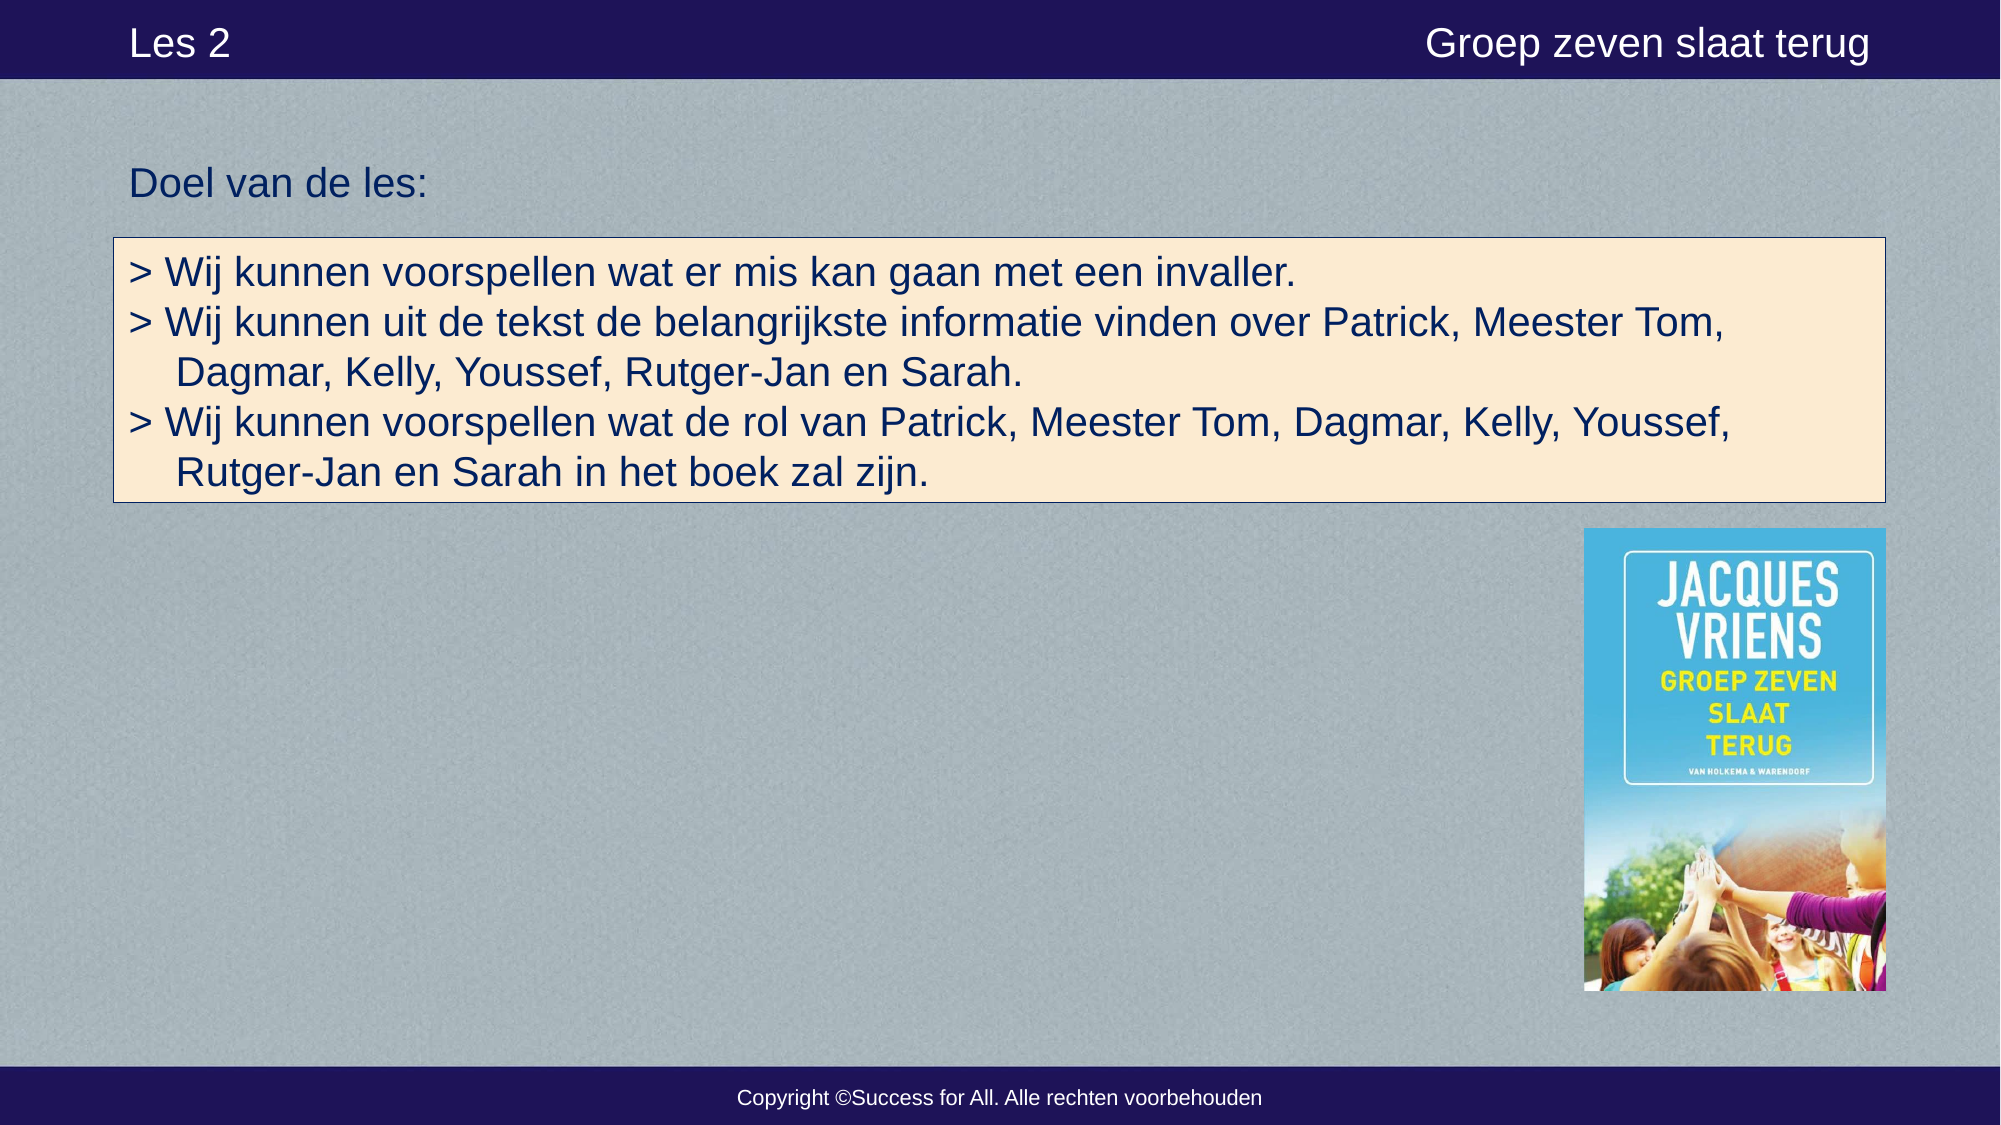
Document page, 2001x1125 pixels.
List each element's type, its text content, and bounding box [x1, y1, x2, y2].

text_box > Wij kunnen voorspellen wat er mis kan gaan met een invaller. > Wij kunnen uit de tekst de belangrijkste informatie vinden over Patrick, Meester Tom, Dagmar, Kelly, Youssef, Rutger-Jan en Sarah. > Wij kunnen voorspellen wat de rol van Patrick, Meester Tom, Dagmar, Kelly, Youssef, Rutger-Jan en Sarah in het boek zal zijn. [113, 237, 1886, 503]
text_box Copyright ©Success for All. Alle rechten voorbehouden [0, 1076, 2000, 1125]
text_box Les 2 [114, 8, 354, 73]
text_box Groep zeven slaat terug [999, 8, 1886, 73]
text_box Doel van de les: [113, 148, 1635, 214]
picture [0, 0, 2001, 1125]
